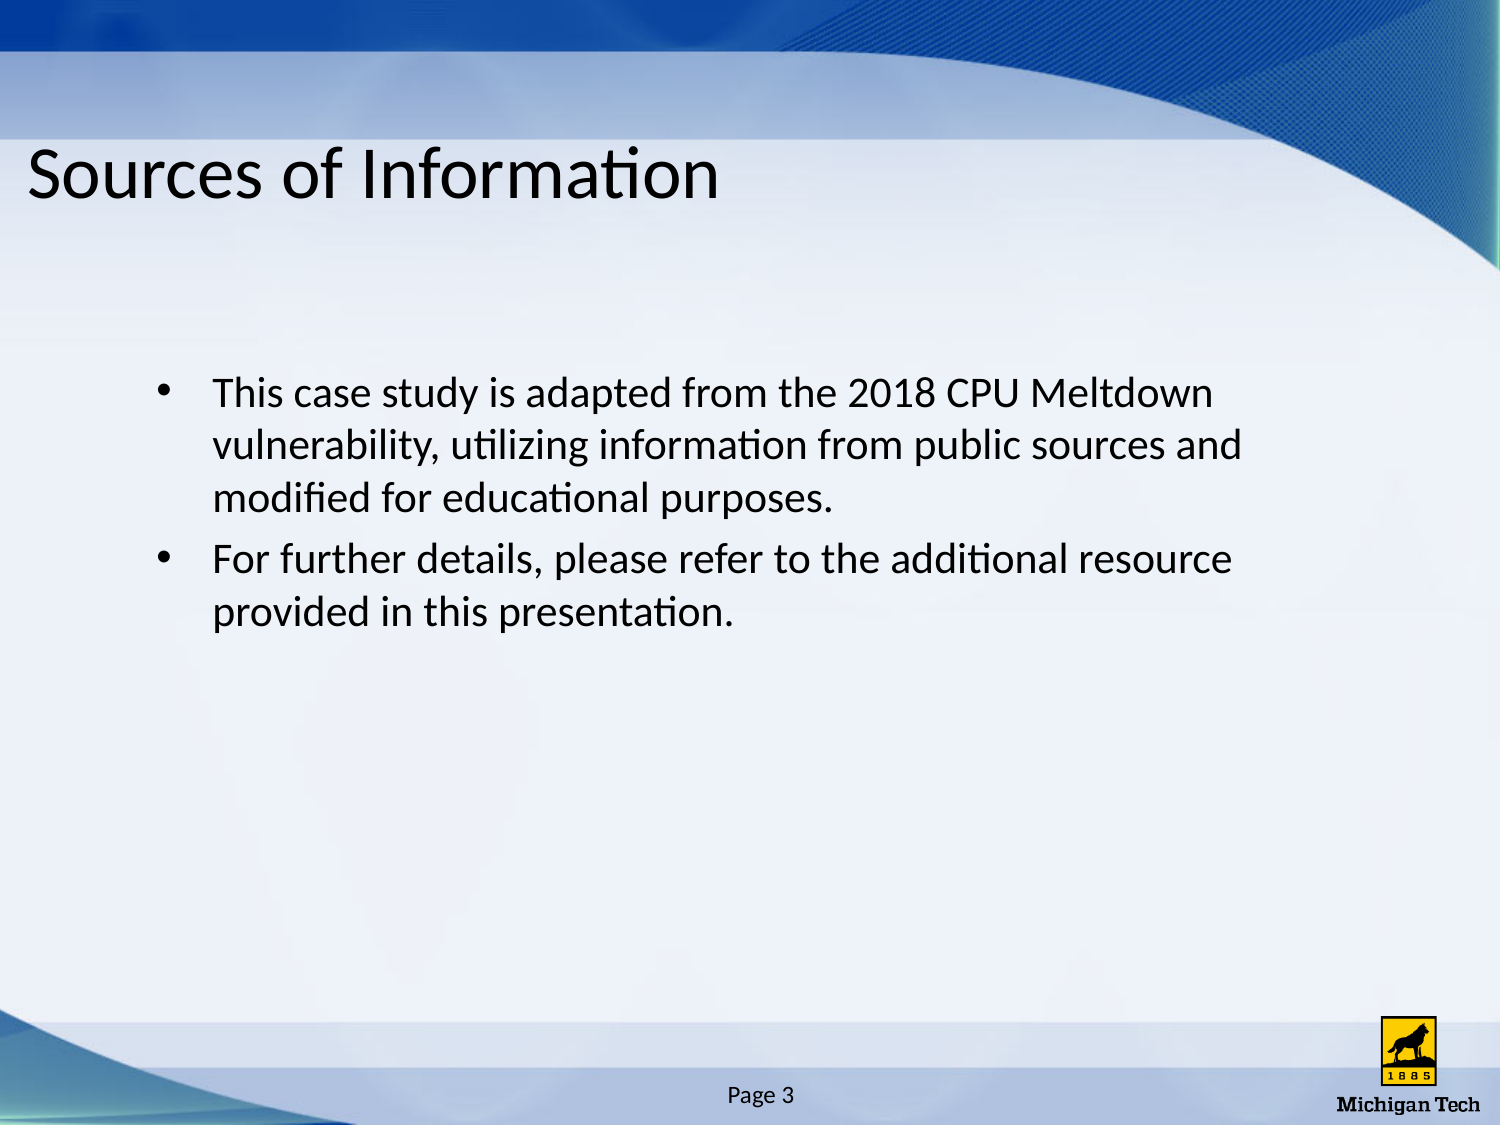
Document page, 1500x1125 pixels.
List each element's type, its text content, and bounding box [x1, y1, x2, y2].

title Sources of Information [12, 75, 1263, 263]
picture [0, 0, 1500, 1125]
text_box This case study is adapted from the 2018 CPU Meltdown vulnerability, utilizing information from public sources and modified for educational purposes. For further details, please refer to the additional resource provided in this presentation. [141, 356, 1406, 863]
